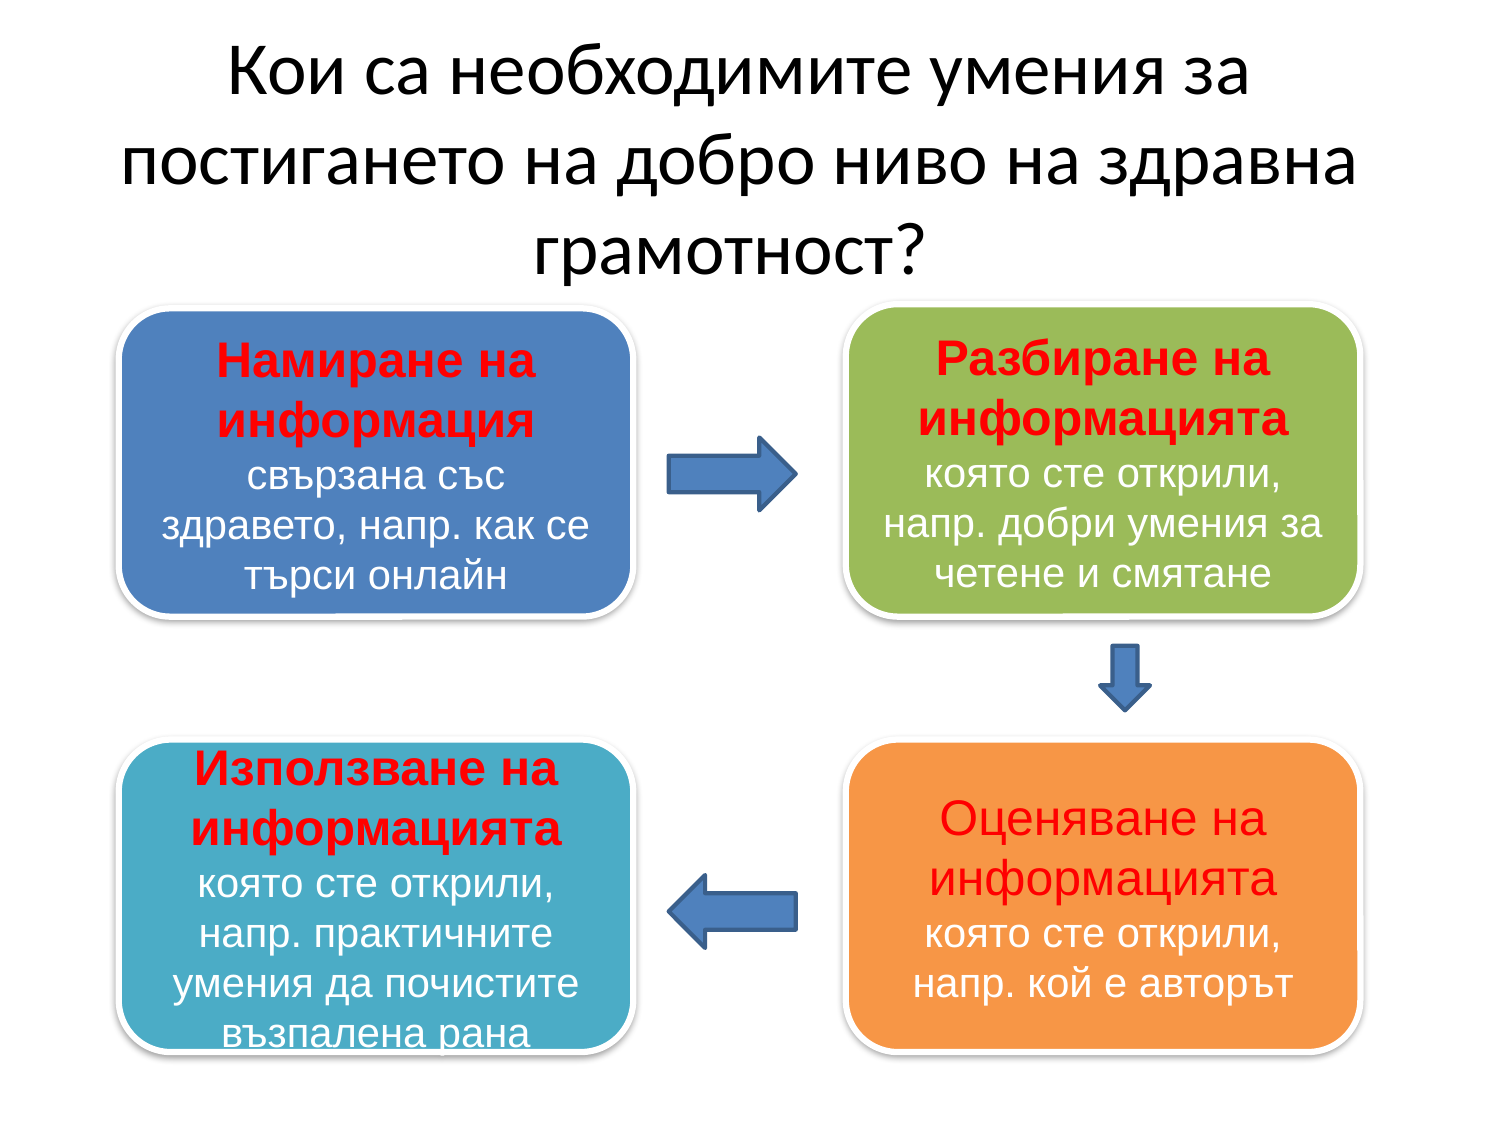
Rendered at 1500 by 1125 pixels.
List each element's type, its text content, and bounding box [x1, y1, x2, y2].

text_box [666, 873, 798, 950]
text_box Използване на информацията която сте открили, напр. практичните умения да почистите възпалена рана [115, 736, 637, 1056]
text_box [1098, 643, 1152, 713]
text_box Оценяване на информацията която сте открили, напр. кой е авторът [842, 736, 1364, 1056]
text_box Разбиране на информацията която сте открили, напр. добри умения за четене и смятане [842, 301, 1364, 620]
title Кои са необходимите умения за постигането на добро ниво на здравна грамотност? [54, 34, 1425, 275]
text_box Намиране на информация свързана със здравето, напр. как се търси онлайн [115, 305, 637, 620]
text_box [666, 435, 798, 513]
